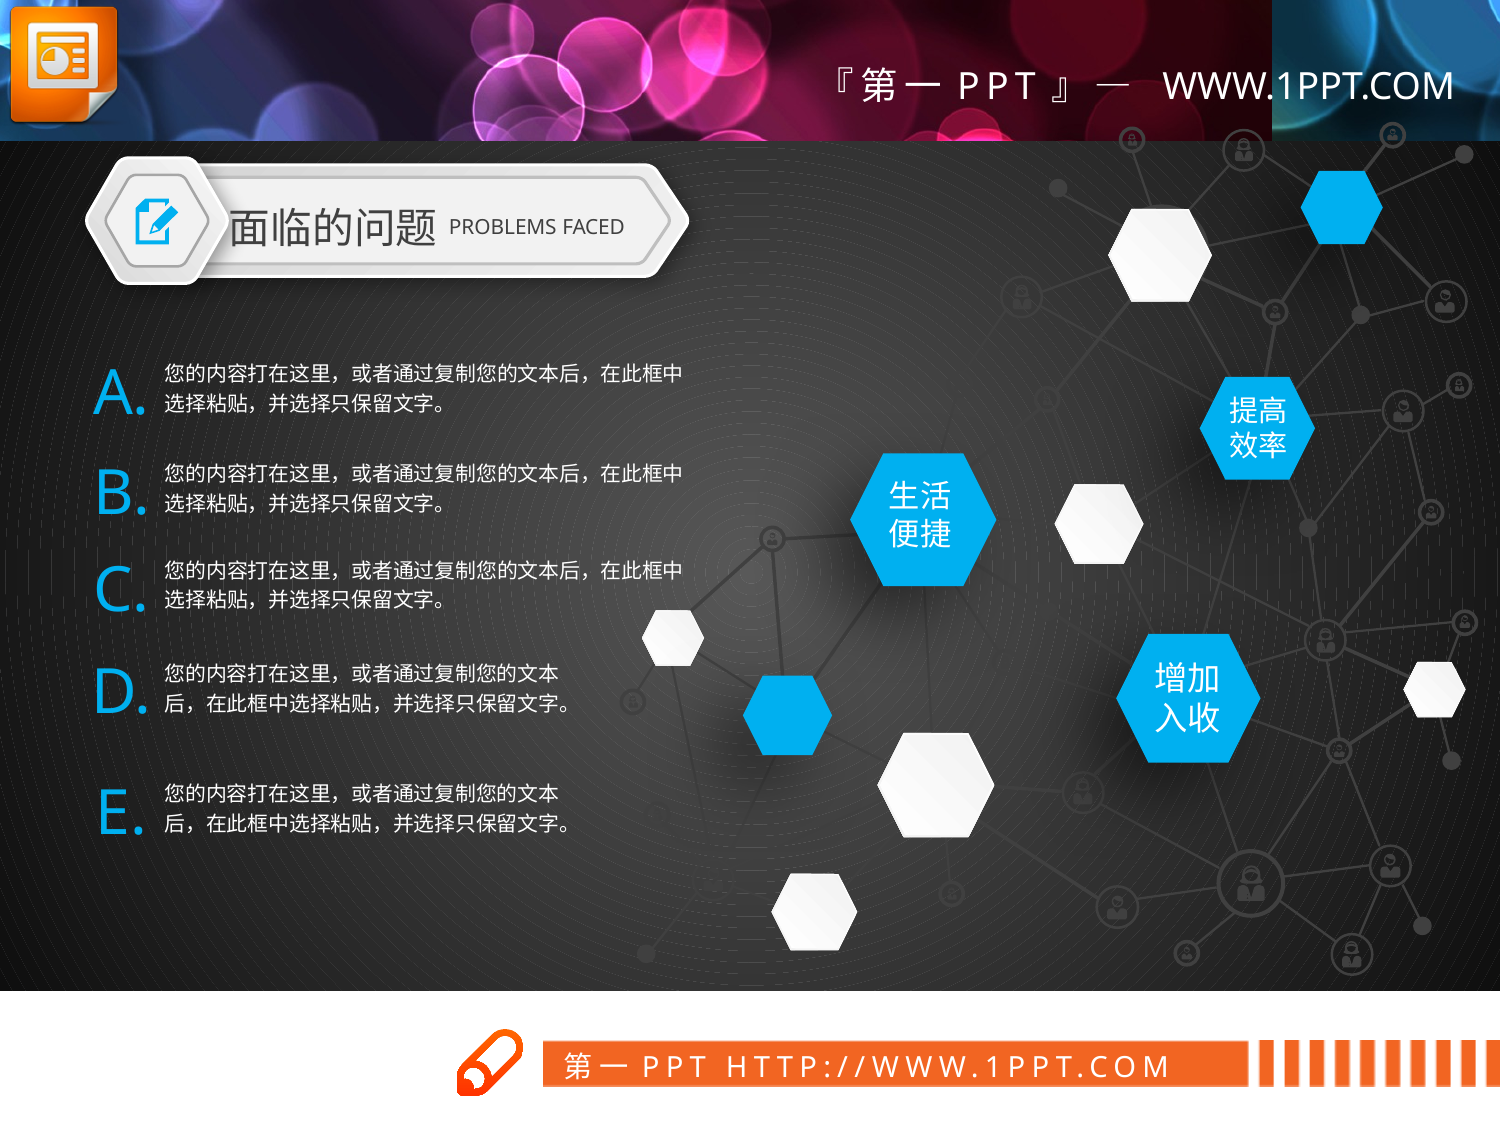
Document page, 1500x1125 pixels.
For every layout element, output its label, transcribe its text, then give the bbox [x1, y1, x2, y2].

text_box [1108, 208, 1213, 302]
text_box 您的内容打在这里，或者通过复制您的文本后，在此框中选择粘贴，并选择只保留文字。 [150, 348, 614, 423]
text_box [226, 164, 688, 277]
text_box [1115, 633, 1261, 763]
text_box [1199, 376, 1316, 480]
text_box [1403, 661, 1466, 718]
text_box 您的内容打在这里，或者通过复制您的文本后，在此框中选择粘贴，并选择只保留文字。 [150, 647, 576, 723]
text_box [849, 453, 997, 587]
text_box E. [84, 766, 159, 853]
text_box 您的内容打在这里，或者通过复制您的文本后，在此框中选择粘贴，并选择只保留文字。 [150, 544, 614, 620]
text_box D. [80, 645, 163, 732]
picture [543, 1040, 1500, 1087]
picture [0, 0, 1500, 141]
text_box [1054, 483, 1144, 564]
text_box C. [82, 542, 161, 629]
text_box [1300, 170, 1383, 245]
text_box 您的内容打在这里，或者通过复制您的文本后，在此框中选择粘贴，并选择只保留文字。 [150, 768, 576, 843]
text_box B. [81, 446, 162, 533]
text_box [641, 610, 705, 666]
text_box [619, 121, 1479, 977]
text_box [742, 675, 833, 756]
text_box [135, 198, 179, 245]
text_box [771, 873, 858, 951]
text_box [877, 732, 995, 838]
text_box 您的内容打在这里，或者通过复制您的文本后，在此框中选择粘贴，并选择只保留文字。 [150, 448, 614, 523]
text_box A. [81, 346, 162, 433]
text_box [93, 149, 220, 292]
